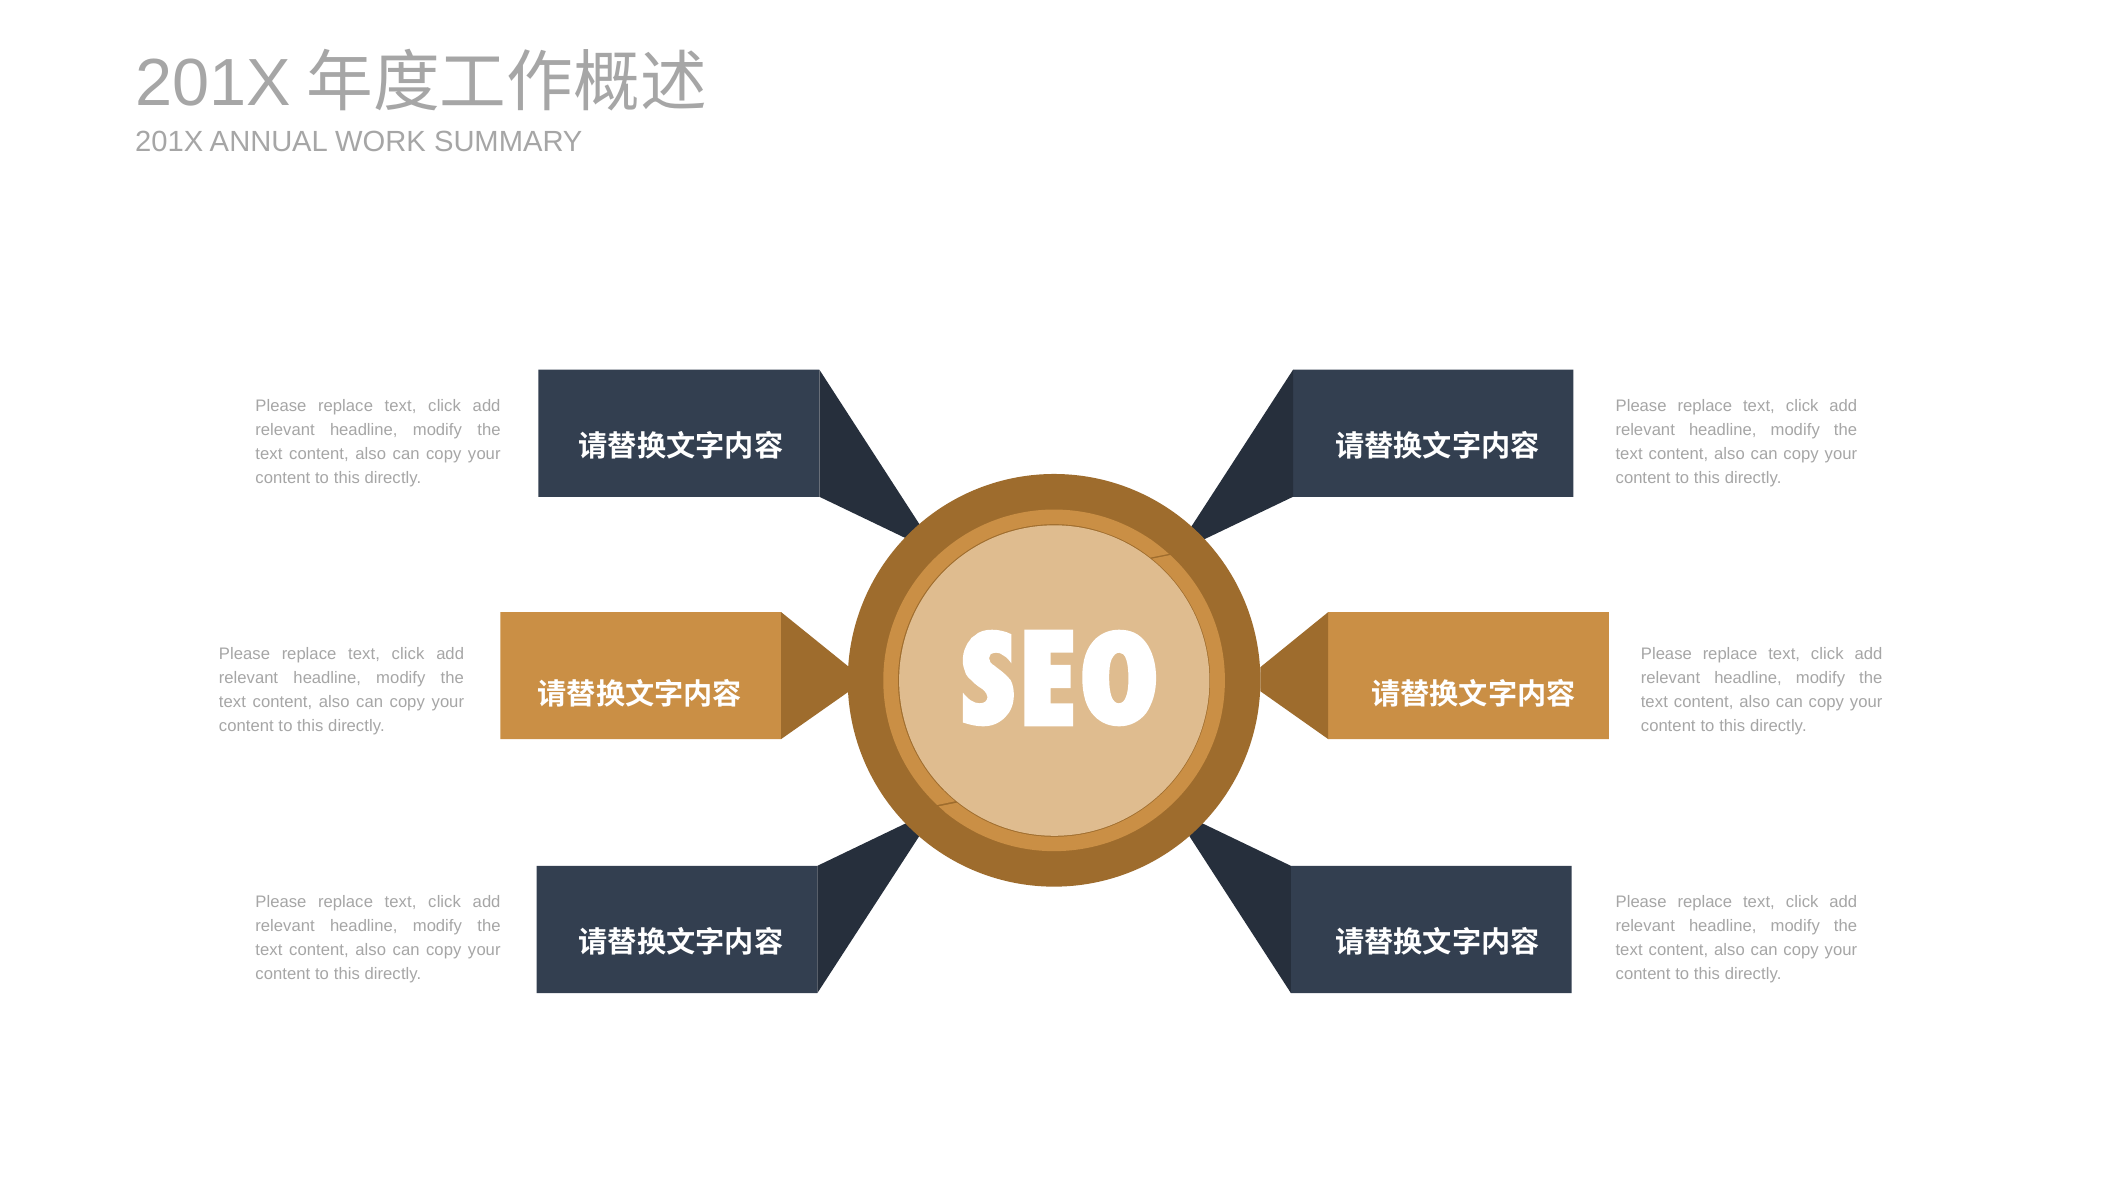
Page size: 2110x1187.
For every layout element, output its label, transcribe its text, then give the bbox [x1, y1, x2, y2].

text_box Please replace text, click add relevant headline, modify the text content, also can copy your content to this directly. [240, 879, 500, 991]
text_box 201X年度工作概述 [135, 38, 783, 119]
text_box Please replace text, click add relevant headline, modify the text content, also can copy your content to this directly. [240, 383, 500, 494]
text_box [500, 369, 1609, 993]
text_box Please replace text, click add relevant headline, modify the text content, also can copy your content to this directly. [1609, 879, 1873, 991]
text_box Please replace text, click add relevant headline, modify the text content, also can copy your content to this directly. [1626, 631, 1898, 743]
text_box Please replace text, click add relevant headline, modify the text content, also can copy your content to this directly. [1609, 383, 1873, 494]
text_box Please replace text, click add relevant headline, modify the text content, also can copy your content to this directly. [204, 631, 480, 743]
text_box 201X ANNUAL WORK SUMMARY [135, 122, 596, 158]
